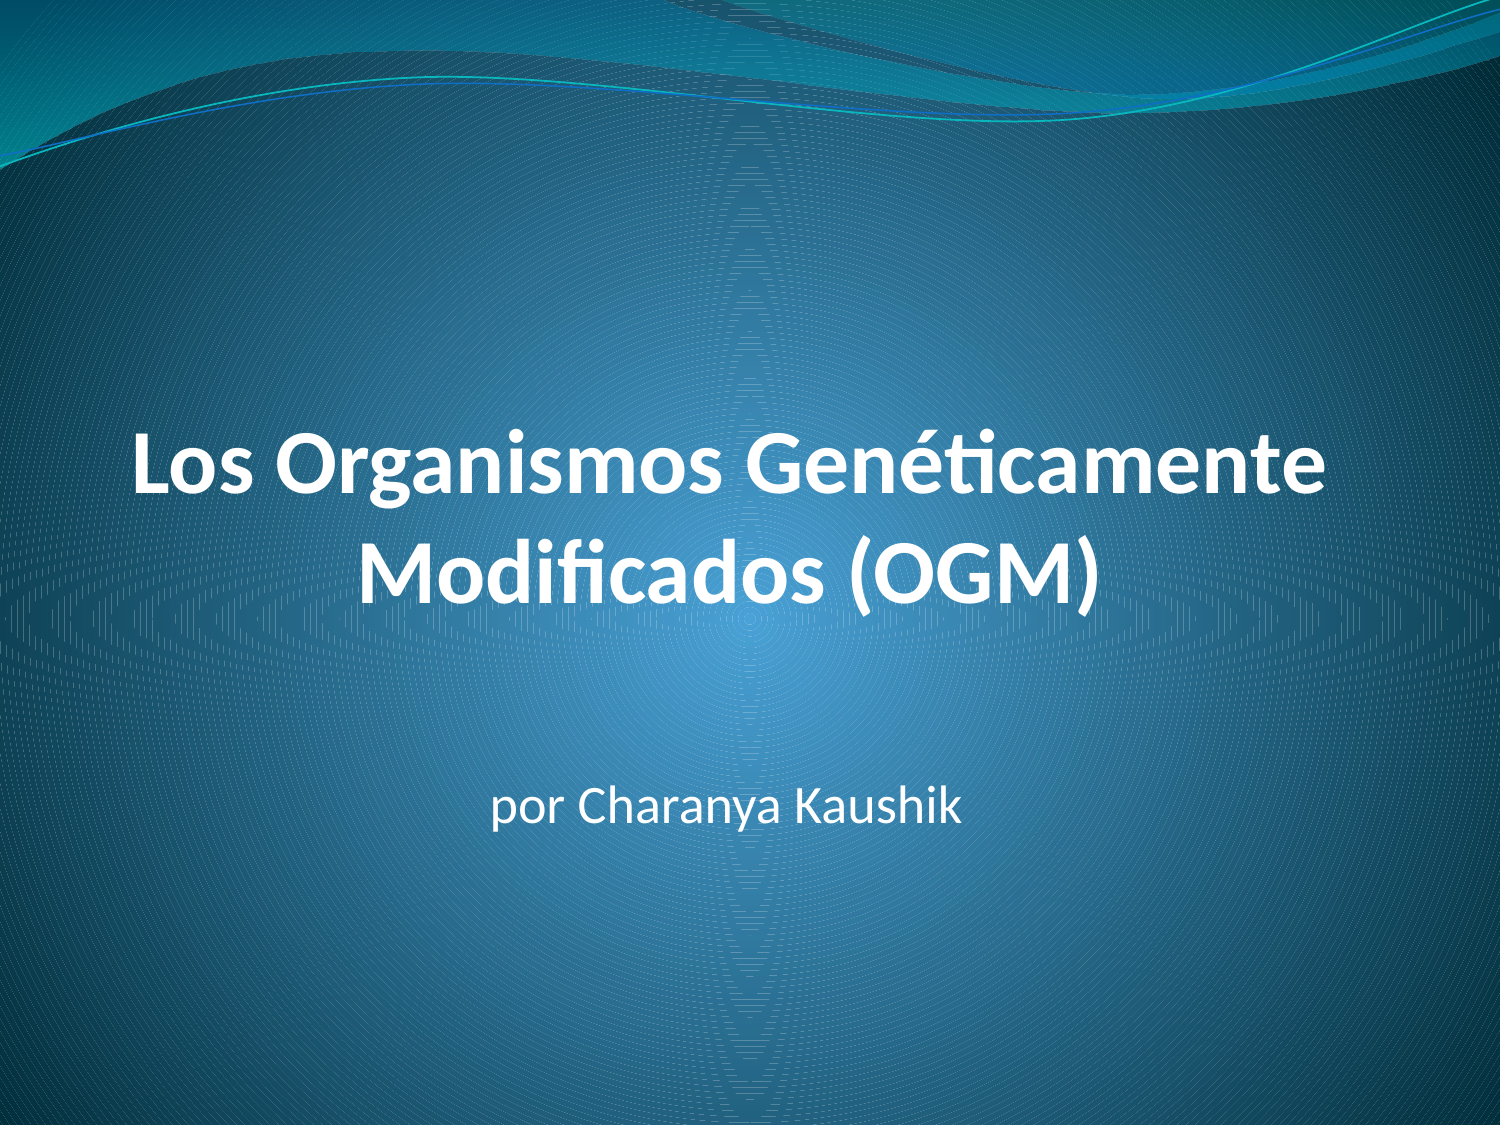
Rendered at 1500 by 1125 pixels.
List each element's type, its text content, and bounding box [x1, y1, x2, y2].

title Los Organismos Genéticamente Modificados (OGM) [87, 174, 1376, 762]
subtitle por Charanya Kaushik [87, 762, 1376, 1050]
